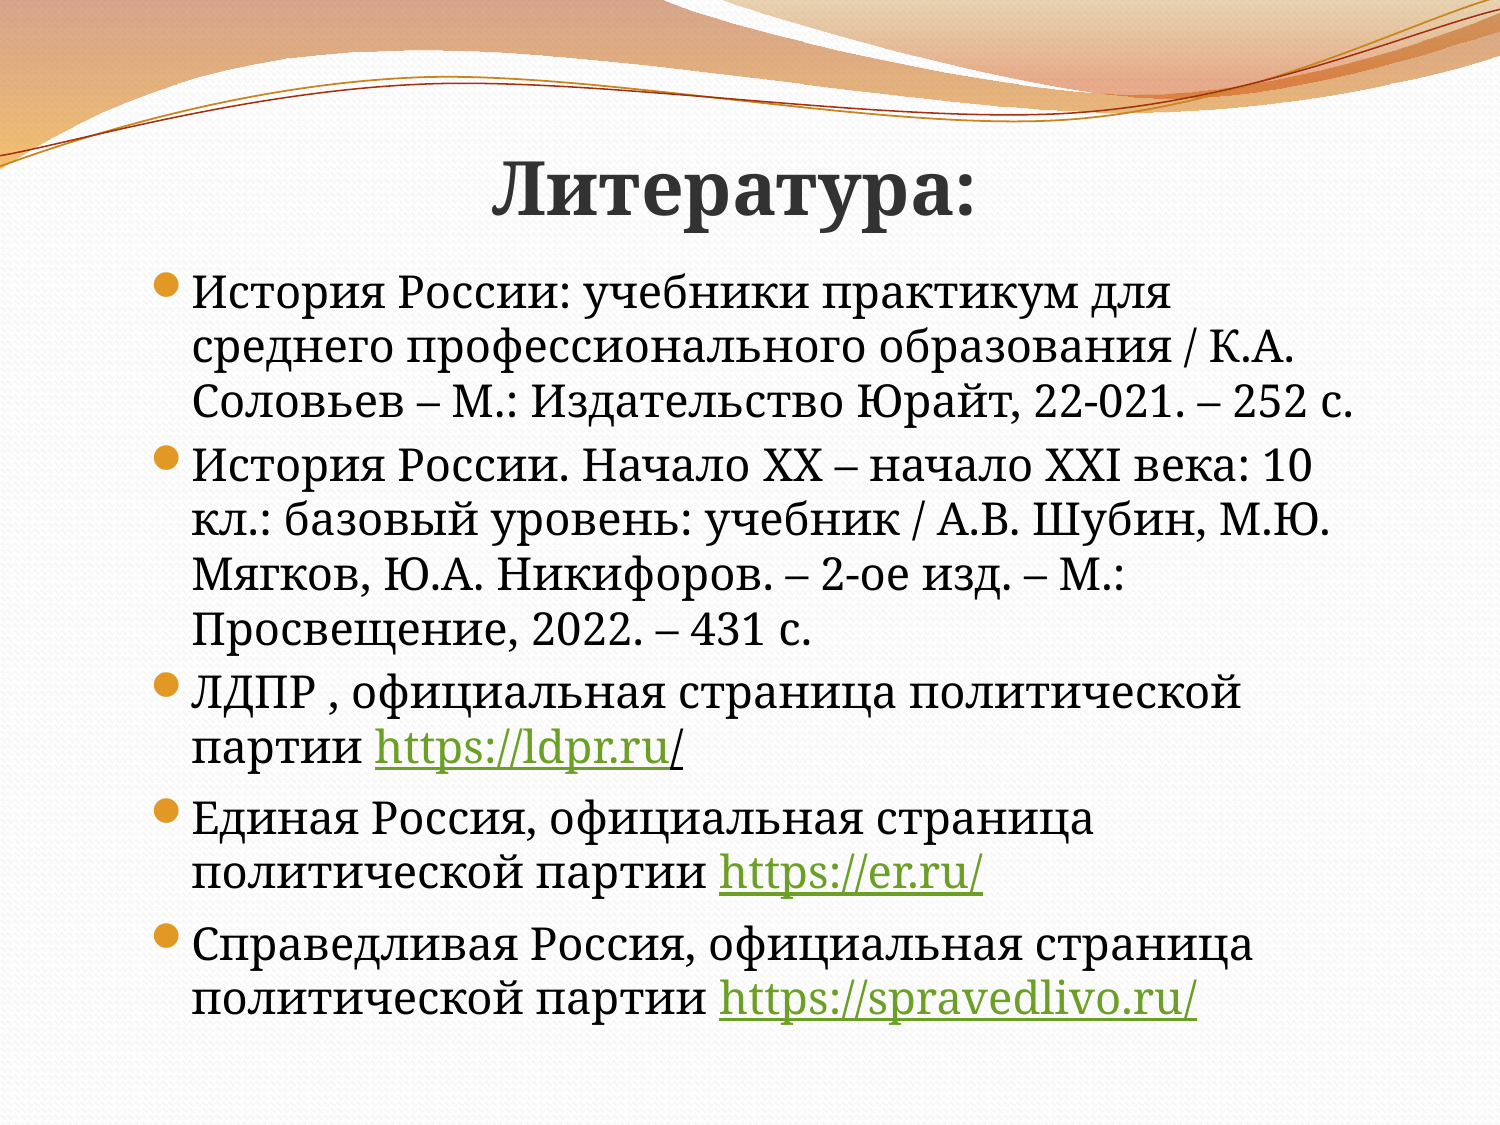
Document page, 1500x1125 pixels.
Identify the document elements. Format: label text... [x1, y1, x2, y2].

text_box Литература: [17, 149, 1453, 230]
text_box История России: учебники практикум для среднего профессионального образования / К.А. Соловьев – М.: Издательство Юрайт, 22-021. – 252 с. История России. Начало XX – начало XXI века: 10 кл.: базовый уровень: учебник / А.В. Шубин, М.Ю. Мягков, Ю.А. Никифоров. – 2-ое изд. – М.: Просвещение, 2022. – 431 с. ЛДПР , официальная страница политической партии https://ldpr.ru/ Единая Россия, официальная страница политической партии https://er.ru/ Справедливая Россия, официальная страница политической партии https://spravedlivo.ru/ [135, 255, 1376, 1053]
